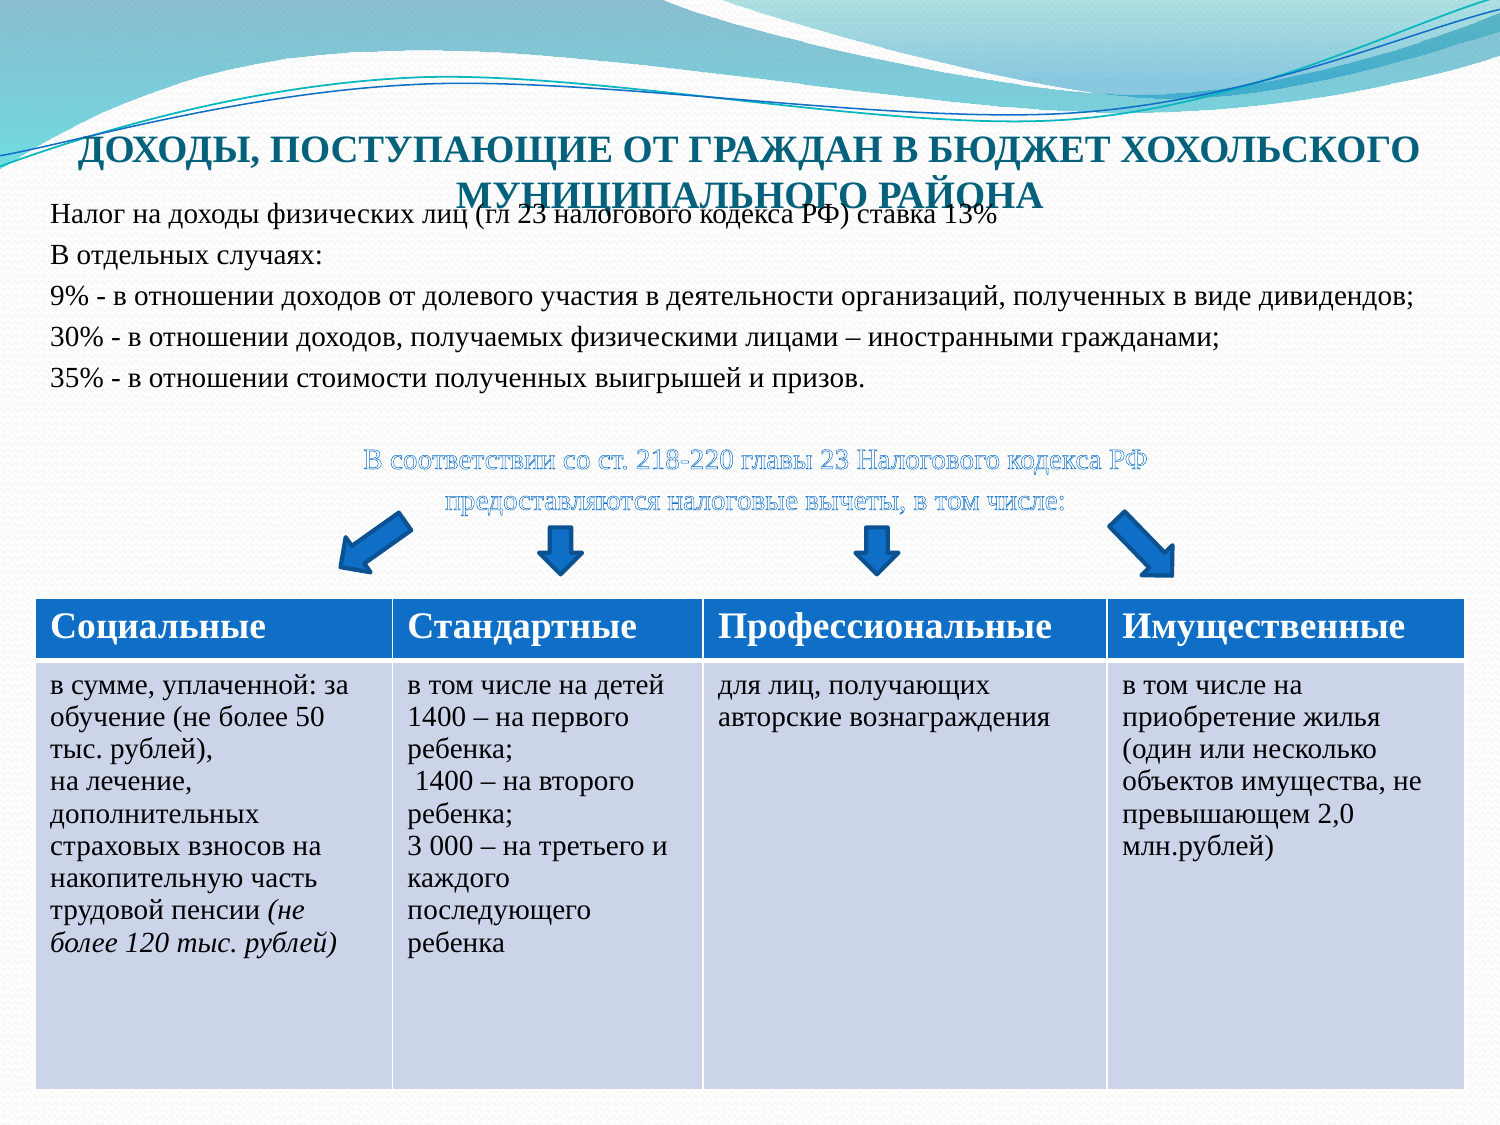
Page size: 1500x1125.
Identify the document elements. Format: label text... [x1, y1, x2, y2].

table_header Имущественные [1108, 599, 1464, 658]
table_cell в том числе на детей 1400 – на первого ребенка; 1400 – на второго ребенка; 3 000 – на третьего и каждого последующего ребенка [393, 663, 702, 1089]
title ДОХОДЫ, ПОСТУПАЮЩИЕ ОТ ГРАЖДАН В БЮДЖЕТ ХОХОЛЬСКОГО МУНИЦИПАЛЬНОГО РАЙОНА [75, 115, 1425, 187]
text_box [537, 525, 585, 577]
table_cell в сумме, уплаченной: за обучение (не более 50 тыс. рублей), на лечение, дополнительных страховых взносов на накопительную часть трудовой пенсии (не более 120 тыс. рублей) [36, 663, 392, 1089]
table_header Стандартные [393, 599, 702, 658]
table_cell в том числе на приобретение жилья (один или несколько объектов имущества, не превышающем 2,0 млн.рублей) [1108, 663, 1464, 1089]
table_header Профессиональные [704, 599, 1106, 658]
table_header Социальные [36, 599, 392, 658]
text_box [338, 510, 414, 575]
text_box [1107, 509, 1175, 578]
list Налог на доходы физических лиц (гл 23 налогового кодекса РФ) ставка 13% В отдельных случаях: 9% - в отношении доходов от долевого участия в деятельности организаций, полученных в виде дивидендов; 30% - в отношении доходов, получаемых физическими лицами – иностранными гражданами; 35% - в отношении стоимости полученных выигрышей и призов. В соответствии со ст. 218-220 главы 23 Налогового кодекса РФ предоставляются налоговые вычеты, в том числе: [35, 187, 1477, 1102]
text_box [853, 525, 901, 577]
table_cell для лиц, получающих авторские вознаграждения [704, 663, 1106, 1089]
